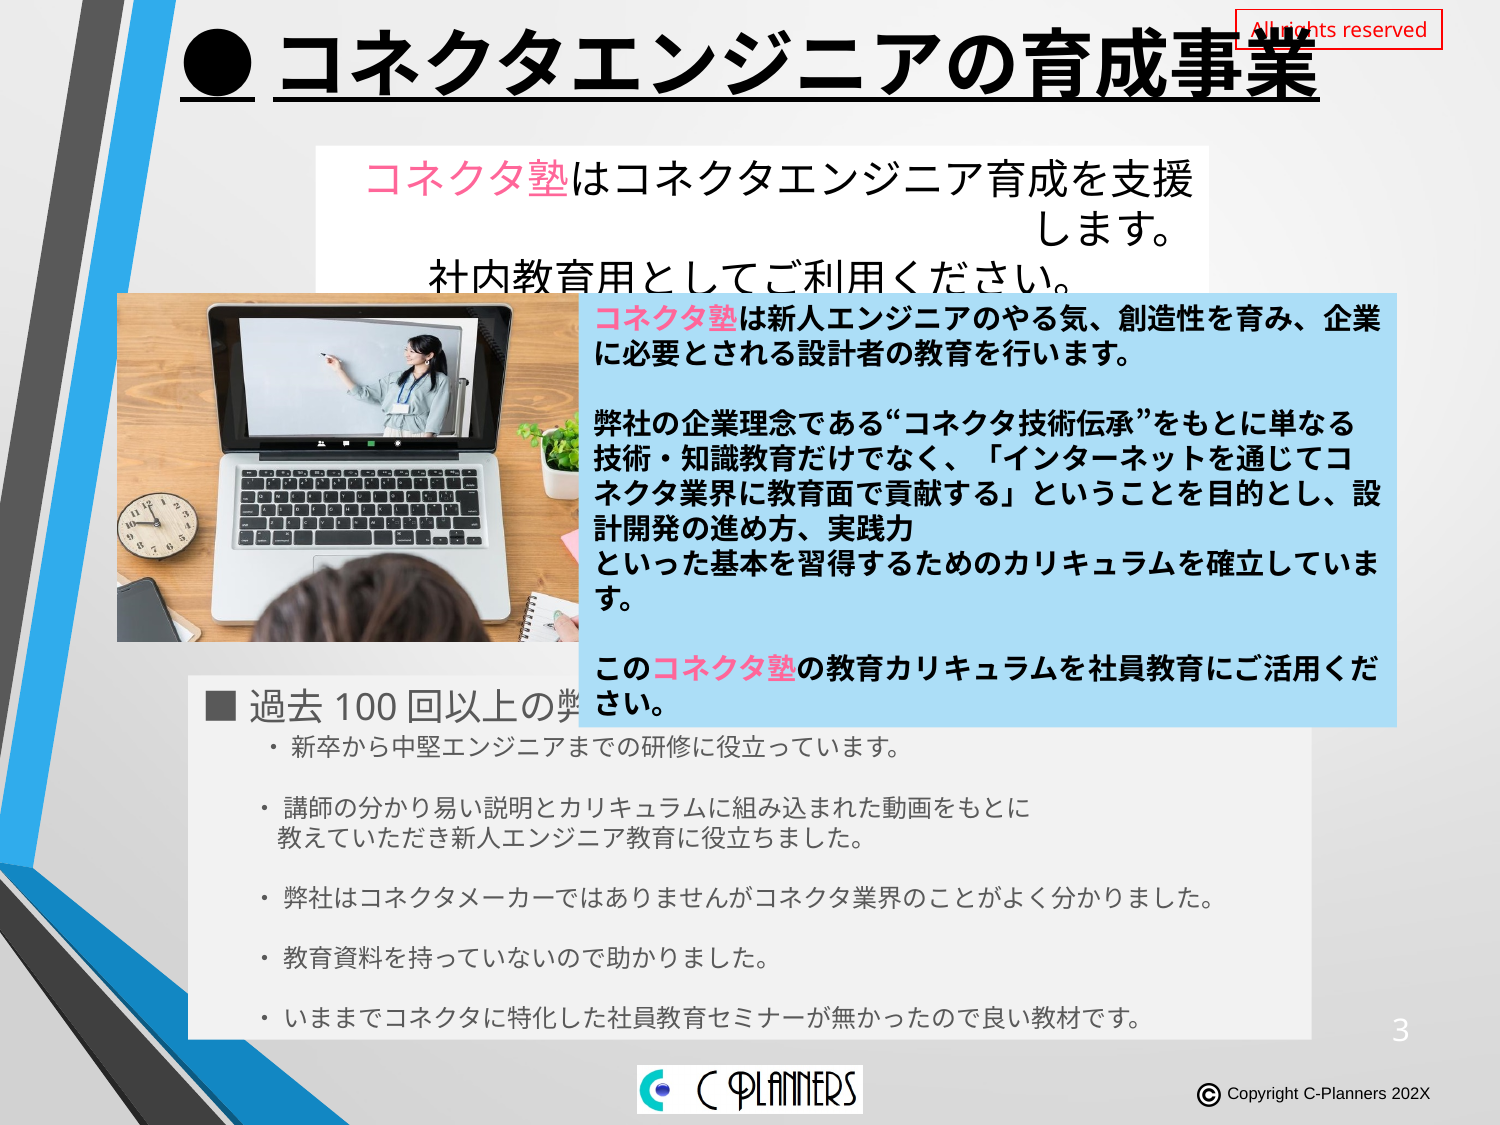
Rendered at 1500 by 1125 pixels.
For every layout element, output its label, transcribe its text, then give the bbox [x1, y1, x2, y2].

text_box Copyright C-Planners 202X [1136, 1075, 1500, 1111]
text_box コネクタ塾はコネクタエンジニア育成を支援します。 社内教育用としてご利用ください。 [315, 145, 1209, 293]
picture [1196, 1082, 1221, 1107]
title ●コネクタエンジニアの育成事業 [0, 0, 1500, 124]
text_box ■過去100回以上の弊社講習受講者様の声 ・ 新卒から中堅エンジニアまでの研修に役立っています。 ・ 講師の分かり易い説明とカリキュラムに組み込まれた動画をもとに 教えていただき新人エンジニア教育に役立ちました。 ・ 弊社はコネクタメーカーではありませんがコネクタ業界のことがよく分かりました。 ・ 教育資料を持っていないので助かりました。 ・ いままでコネクタに特化した社員教育セミナーが無かったので良い教材です。 [188, 675, 1312, 1040]
text_box コネクタ塾は新人エンジニアのやる気、創造性を育み、企業に必要とされる設計者の教育を行います。 弊社の企業理念である“コネクタ技術伝承”をもとに単なる技術・知識教育だけでなく、「インターネットを通じてコネクタ業界に教育面で貢献する」ということを目的とし、設計開発の進め方、実践力 といった基本を習得するためのカリキュラムを確立しています。 このコネクタ塾の教育カリキュラムを社員教育にご活用ください。 [578, 293, 1397, 728]
picture [117, 292, 580, 642]
slide_number 3 [1354, 1001, 1425, 1062]
picture [637, 1065, 863, 1114]
